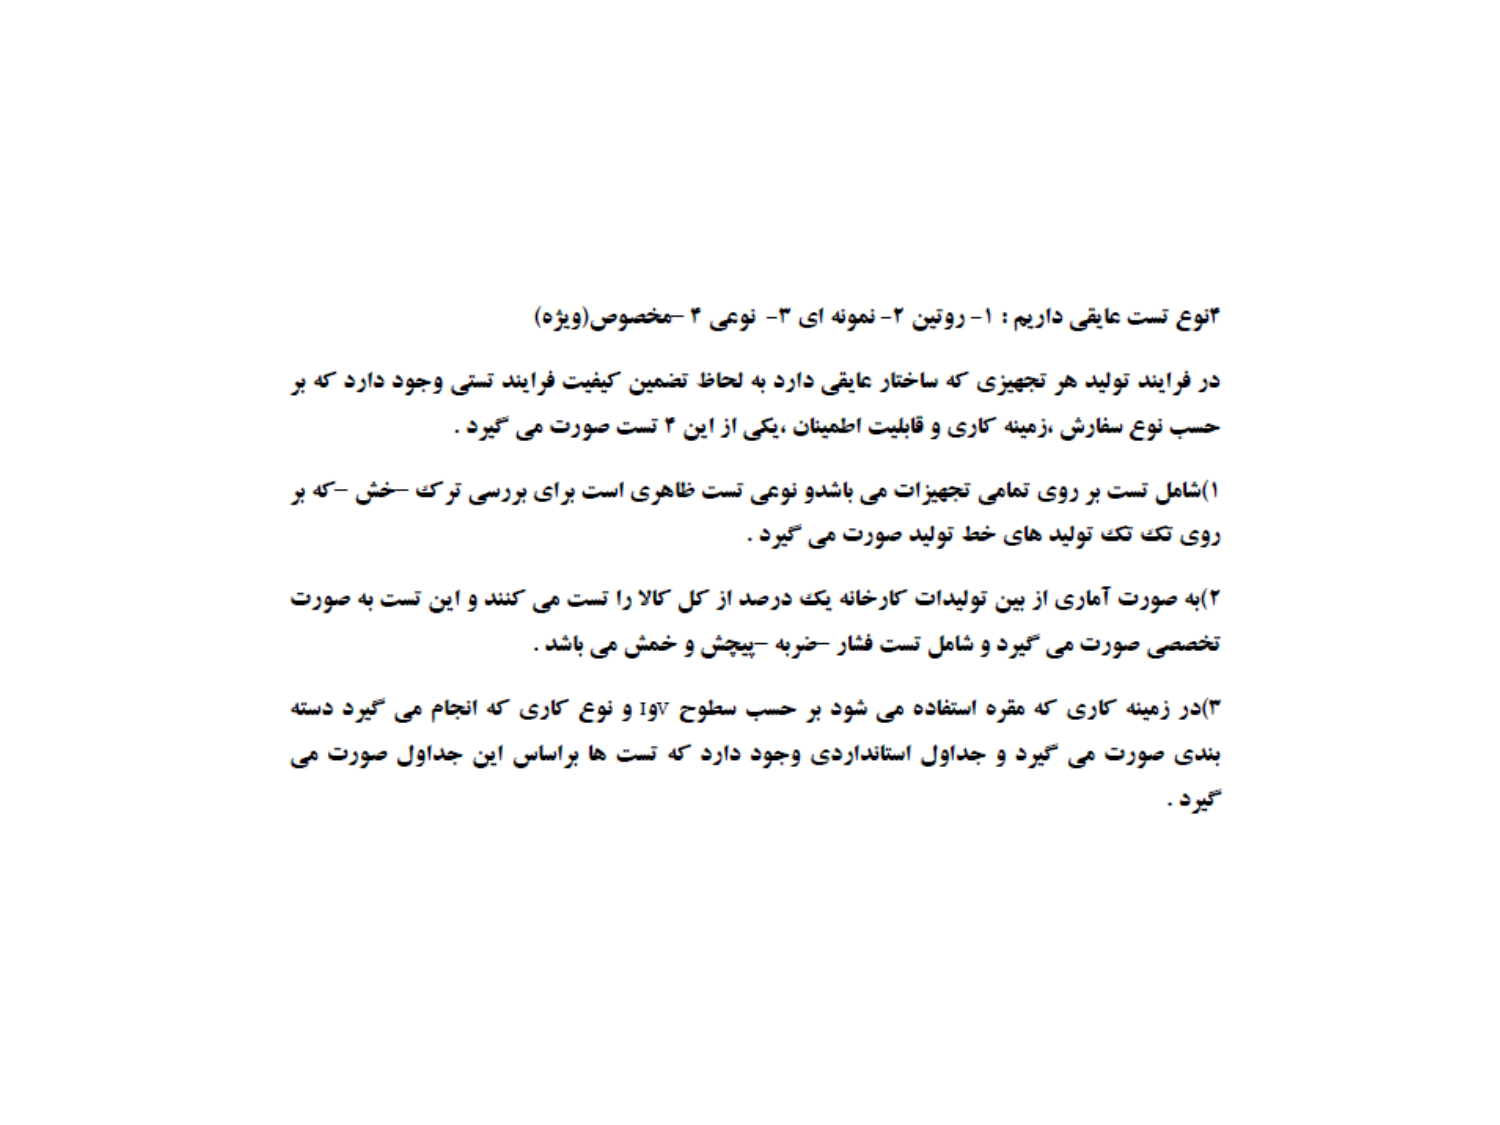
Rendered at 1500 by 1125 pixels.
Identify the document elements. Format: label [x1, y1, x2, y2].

picture [272, 300, 1228, 826]
